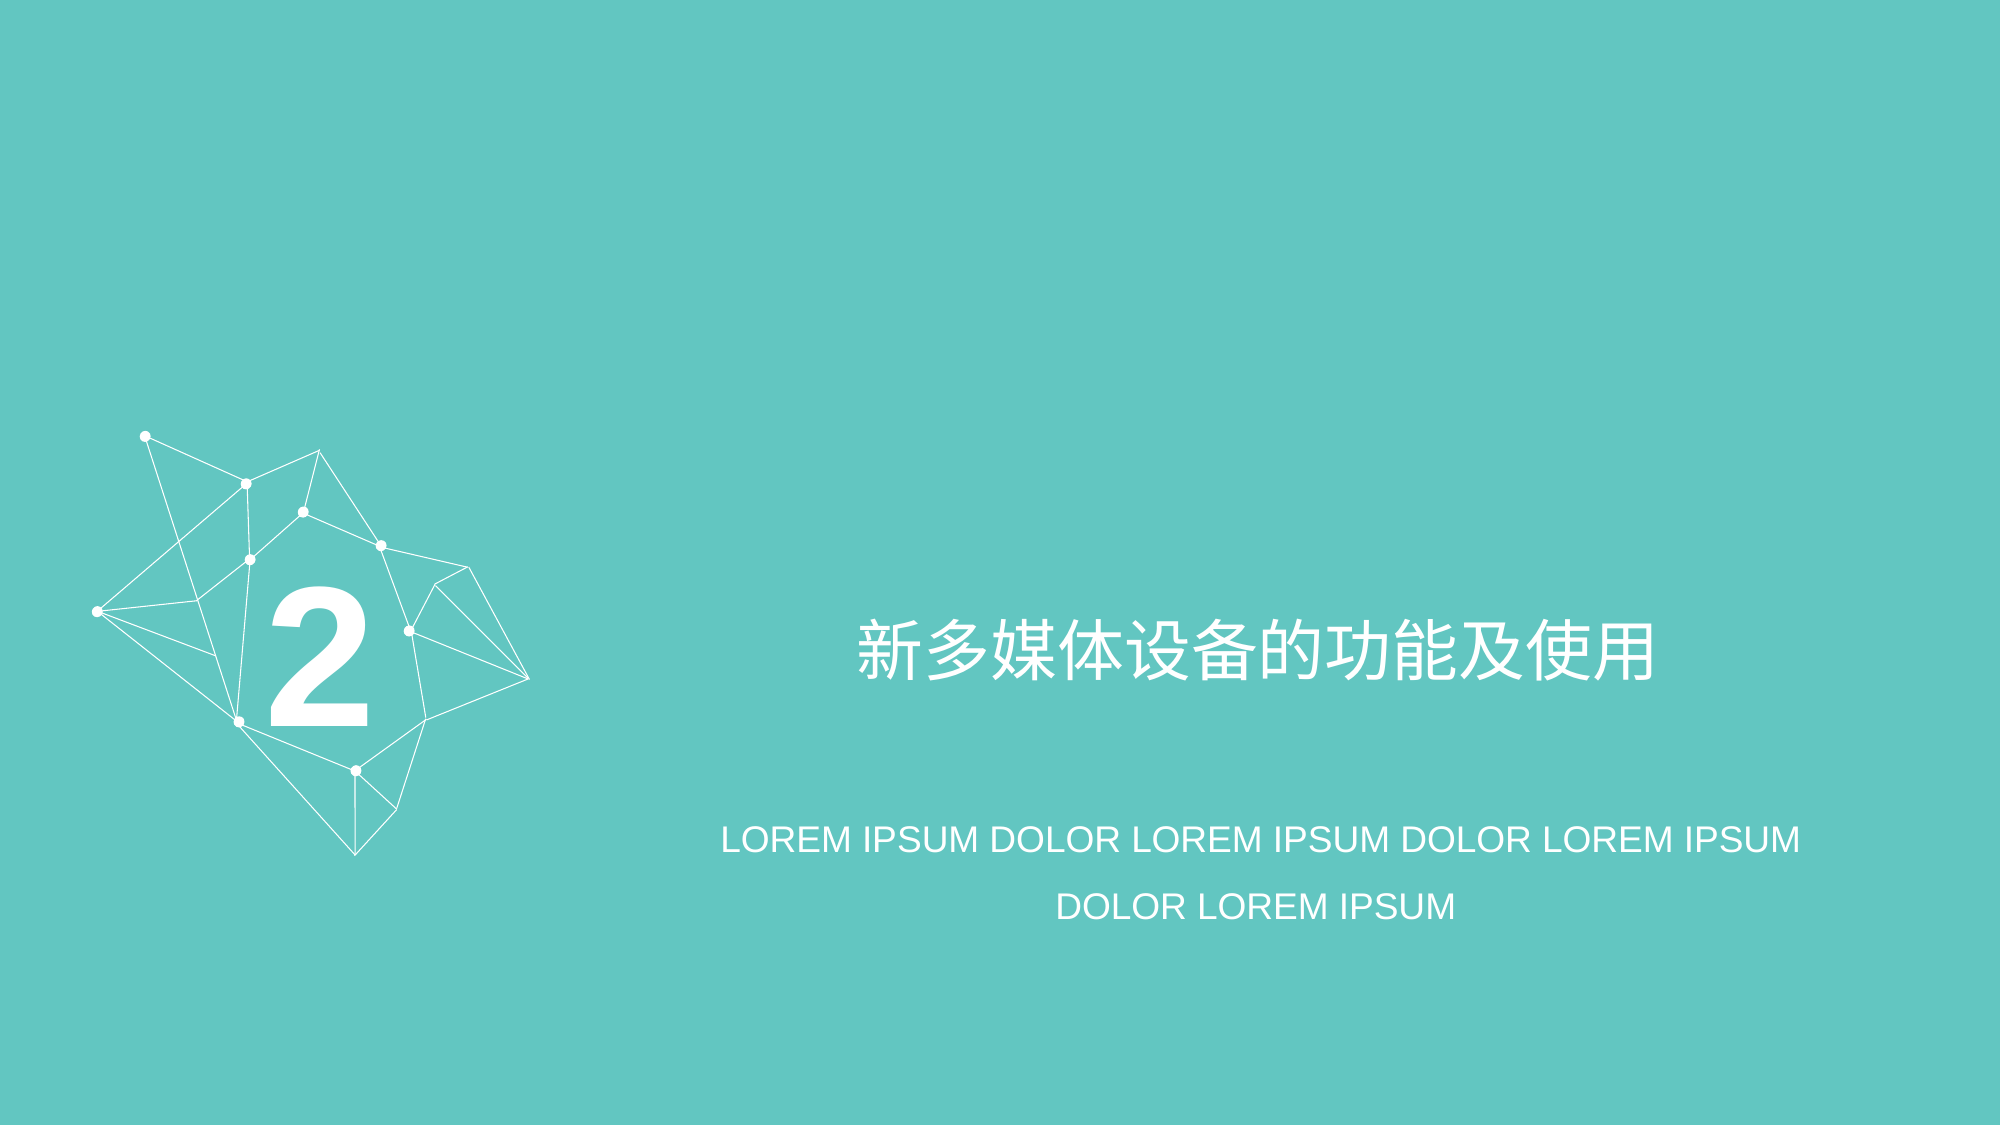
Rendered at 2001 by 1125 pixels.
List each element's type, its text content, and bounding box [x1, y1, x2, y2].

list LOREM IPSUM DOLOR LOREM IPSUM DOLOR LOREM IPSUM DOLOR LOREM IPSUM [704, 785, 1818, 936]
text_box 2 [249, 518, 414, 777]
title 新多媒体设备的功能及使用 [699, 439, 1818, 777]
